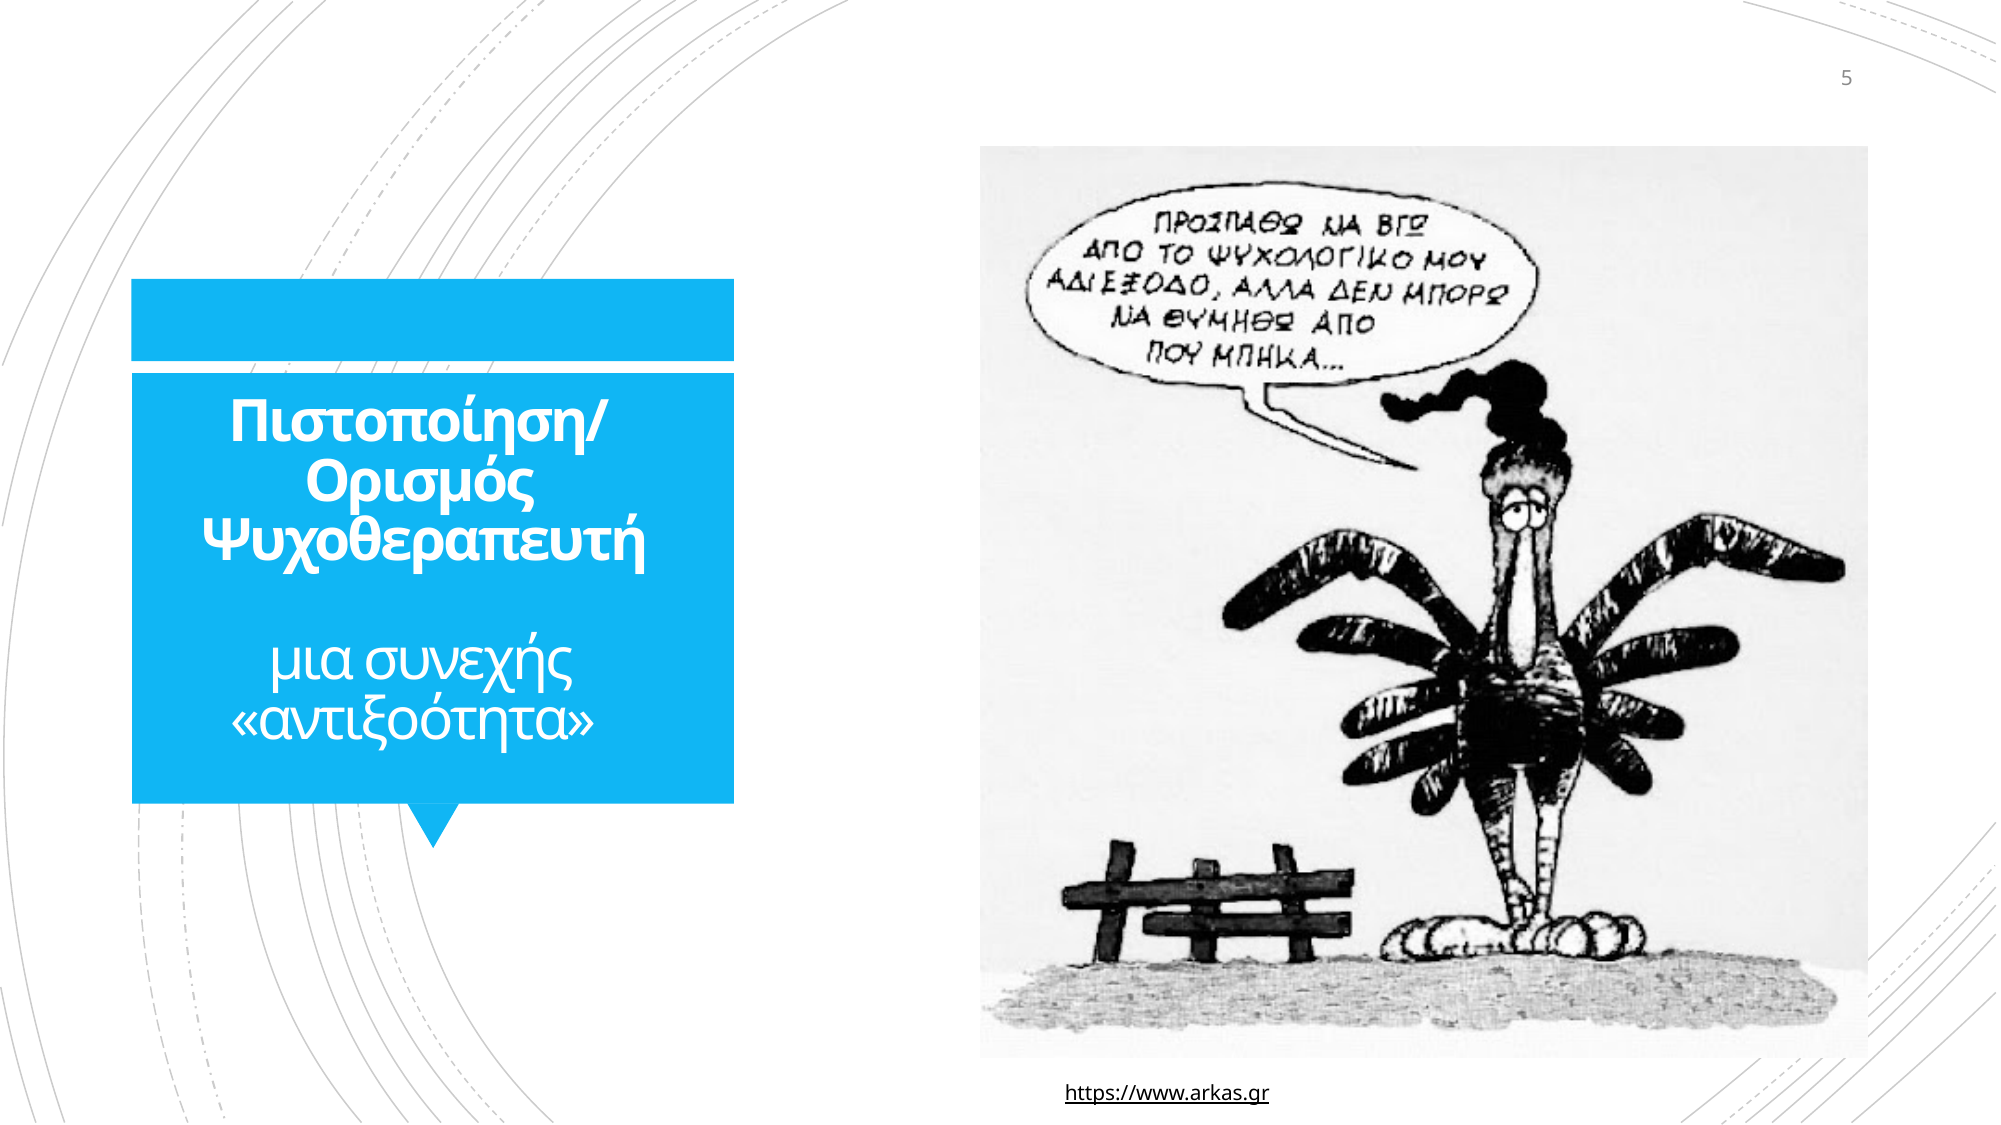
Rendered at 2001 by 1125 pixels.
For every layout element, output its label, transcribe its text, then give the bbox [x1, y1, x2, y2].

title Πιστοποίηση/ Ορισμός Ψυχοθεραπευτή μια συνεχής «αντιξοότητα» [132, 353, 707, 852]
text_box https://www.arkas.gr [1050, 1072, 1555, 1116]
slide_number 5 [1717, 52, 1868, 105]
list [839, 131, 1871, 993]
picture [980, 146, 1868, 1059]
